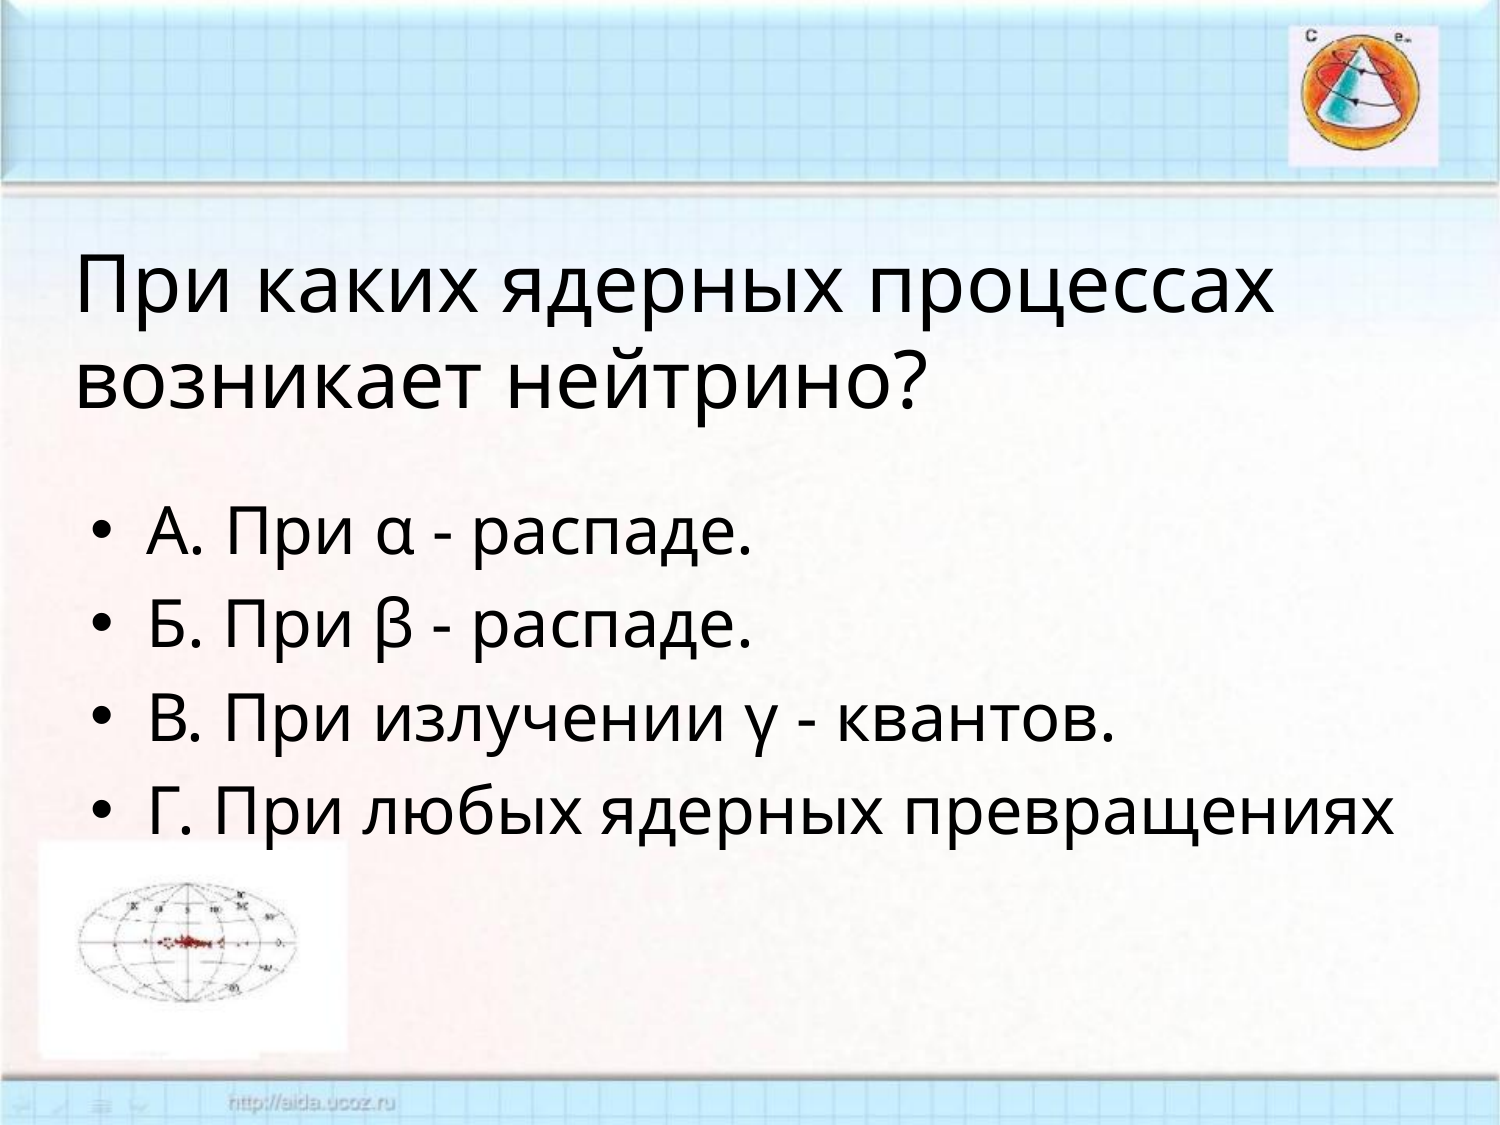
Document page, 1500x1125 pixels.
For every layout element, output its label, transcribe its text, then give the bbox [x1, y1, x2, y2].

list А. При α - распаде. Б. При β - распаде. В. При излучении γ - квантов. Г. При любых ядерных превращениях [75, 480, 1425, 1005]
title При каких ядерных процессах возникает нейтрино? [58, 222, 1454, 434]
picture [0, 0, 1500, 1125]
